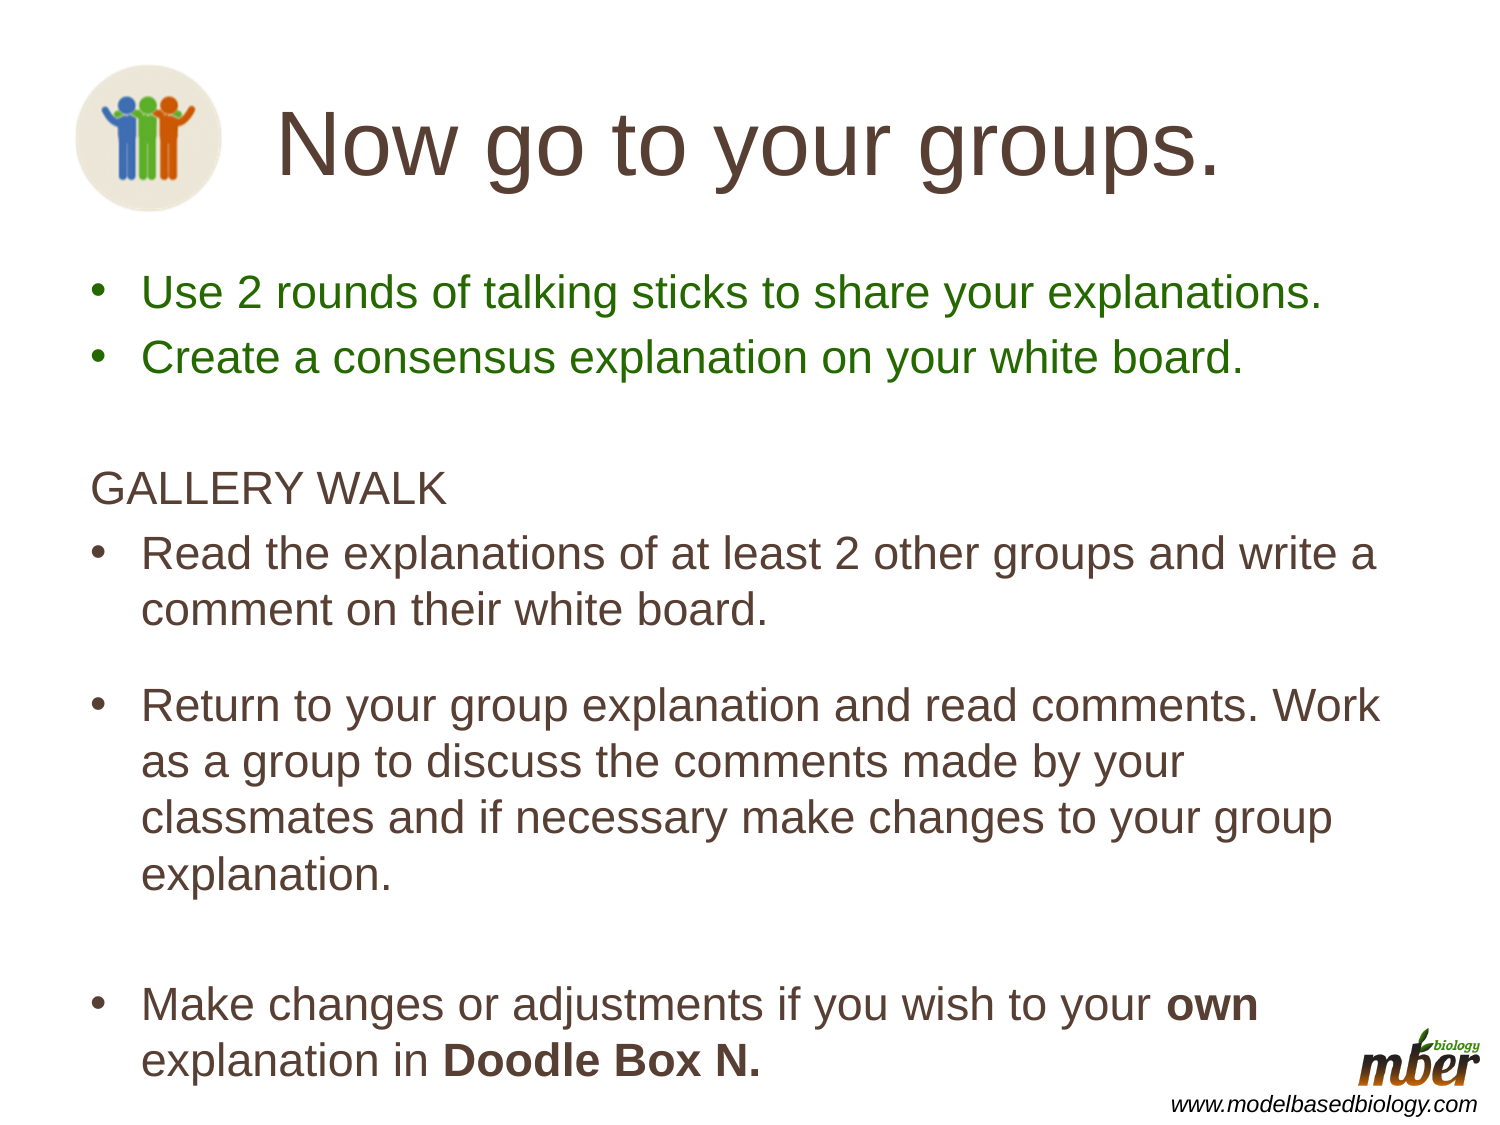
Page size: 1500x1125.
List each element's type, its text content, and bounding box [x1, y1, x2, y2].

picture [74, 64, 224, 213]
picture [1425, 1028, 1480, 1086]
list Use 2 rounds of talking sticks to share your explanations. Create a consensus explanation on your white board. GALLERY WALK Read the explanations of at least 2 other groups and write a comment on their white board. Return to your group explanation and read comments. Work as a group to discuss the comments made by your classmates and if necessary make changes to your group explanation. Make changes or adjustments if you wish to your own explanation in Doodle Box N. [75, 254, 1425, 1097]
title Now go to your groups. [75, 45, 1425, 233]
